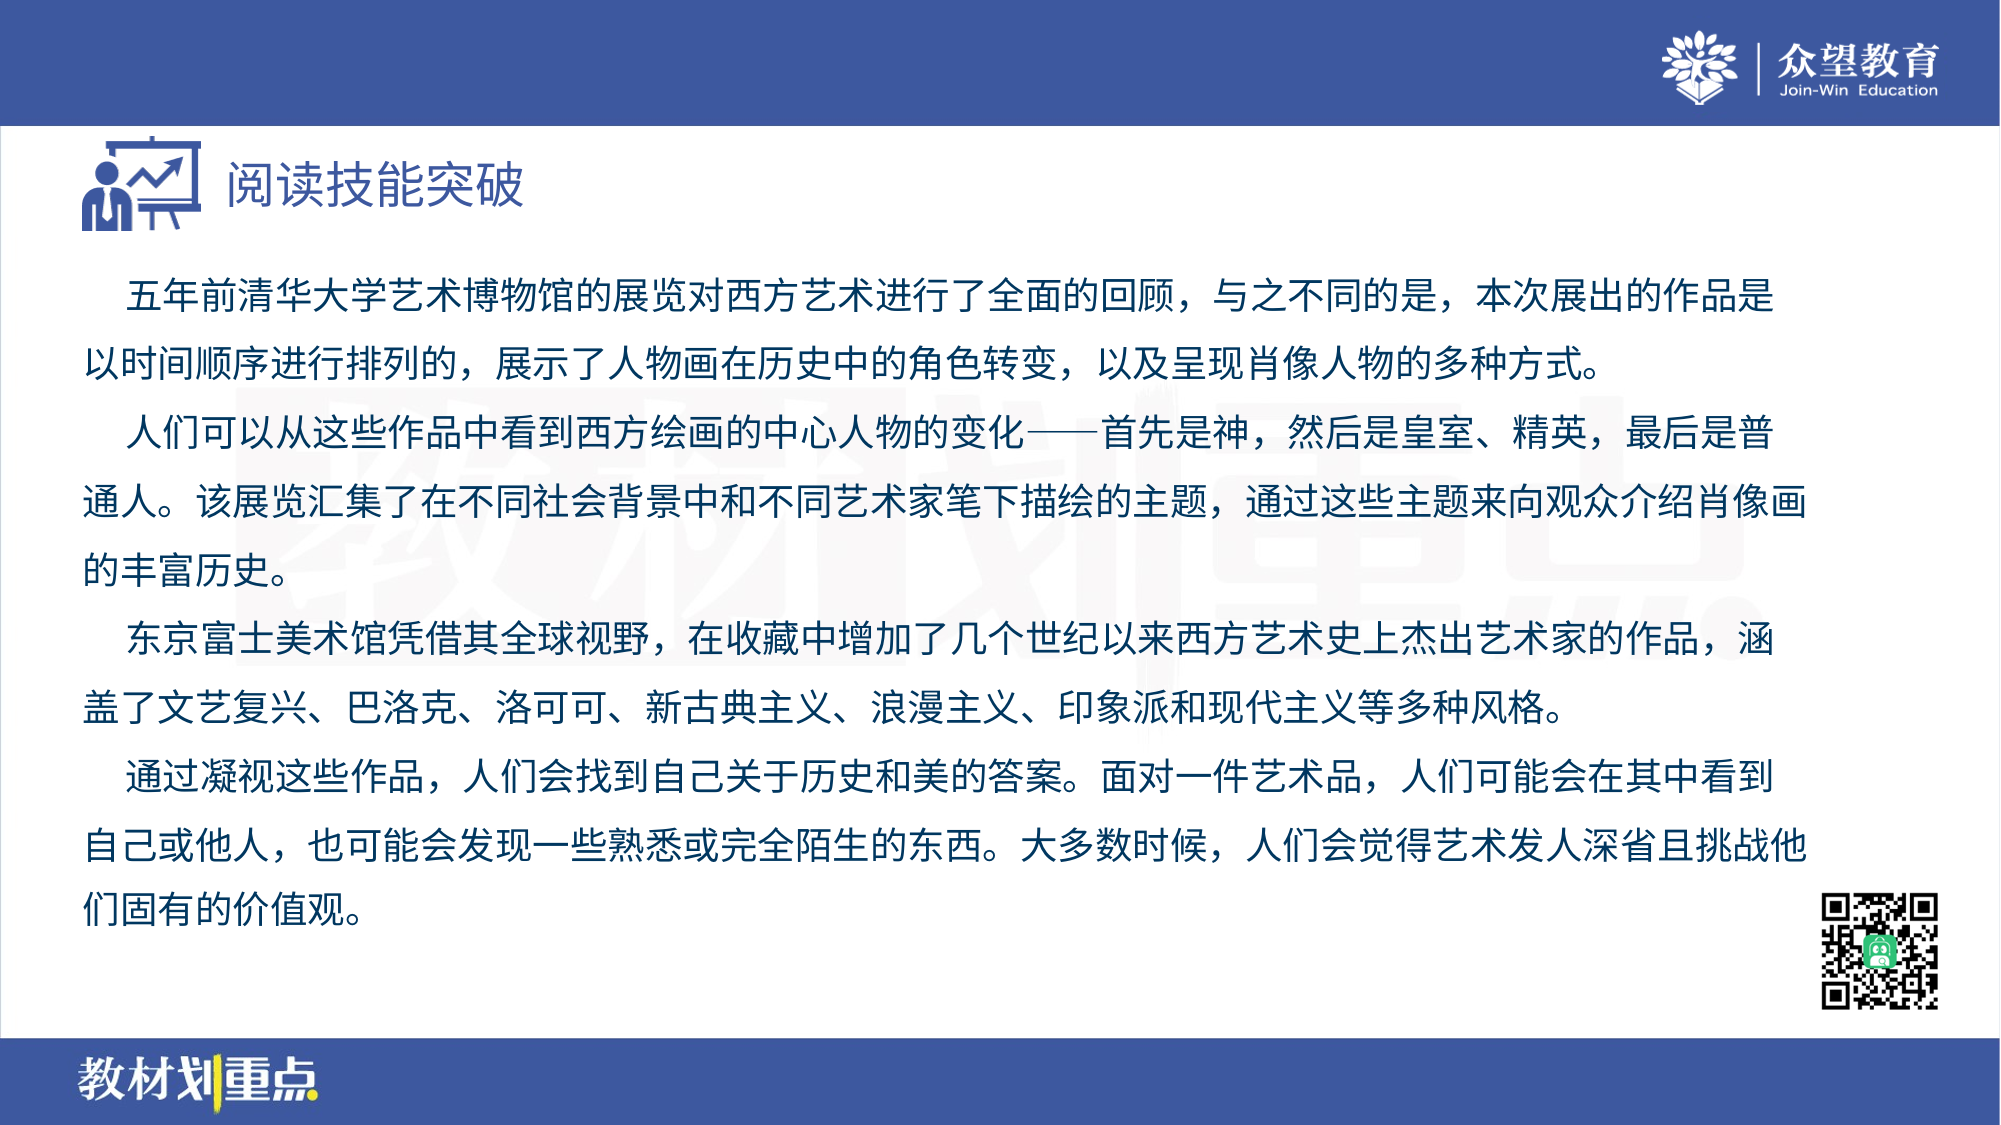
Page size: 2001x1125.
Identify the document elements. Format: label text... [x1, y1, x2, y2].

text_box 五年前清华大学艺术博物馆的展览对西方艺术进行了全面的回顾，与之不同的是，本次展出的作品是 以时间顺序进行排列的，展示了人物画在历史中的角色转变，以及呈现肖像人物的多种方式。 人们可以从这些作品中看到西方绘画的中心人物的变化——首先是神，然后是皇室、精英，最后是普 通人。该展览汇集了在不同社会背景中和不同艺术家笔下描绘的主题，通过这些主题来向观众介绍肖像画 的丰富历史。 东京富士美术馆凭借其全球视野，在收藏中增加了几个世纪以来西方艺术史上杰出艺术家的作品，涵 盖了文艺复兴、巴洛克、洛可可、新古典主义、浪漫主义、印象派和现代主义等多种风格。 通过凝视这些作品，人们会找到自己关于历史和美的答案。面对一件艺术品，人们可能会在其中看到 自己或他人，也可能会发现一些熟悉或完全陌生的东西。大多数时候，人们会觉得艺术发人深省且挑战他 们固有的价值观。 [82, 248, 1817, 925]
picture [0, 0, 2000, 1125]
